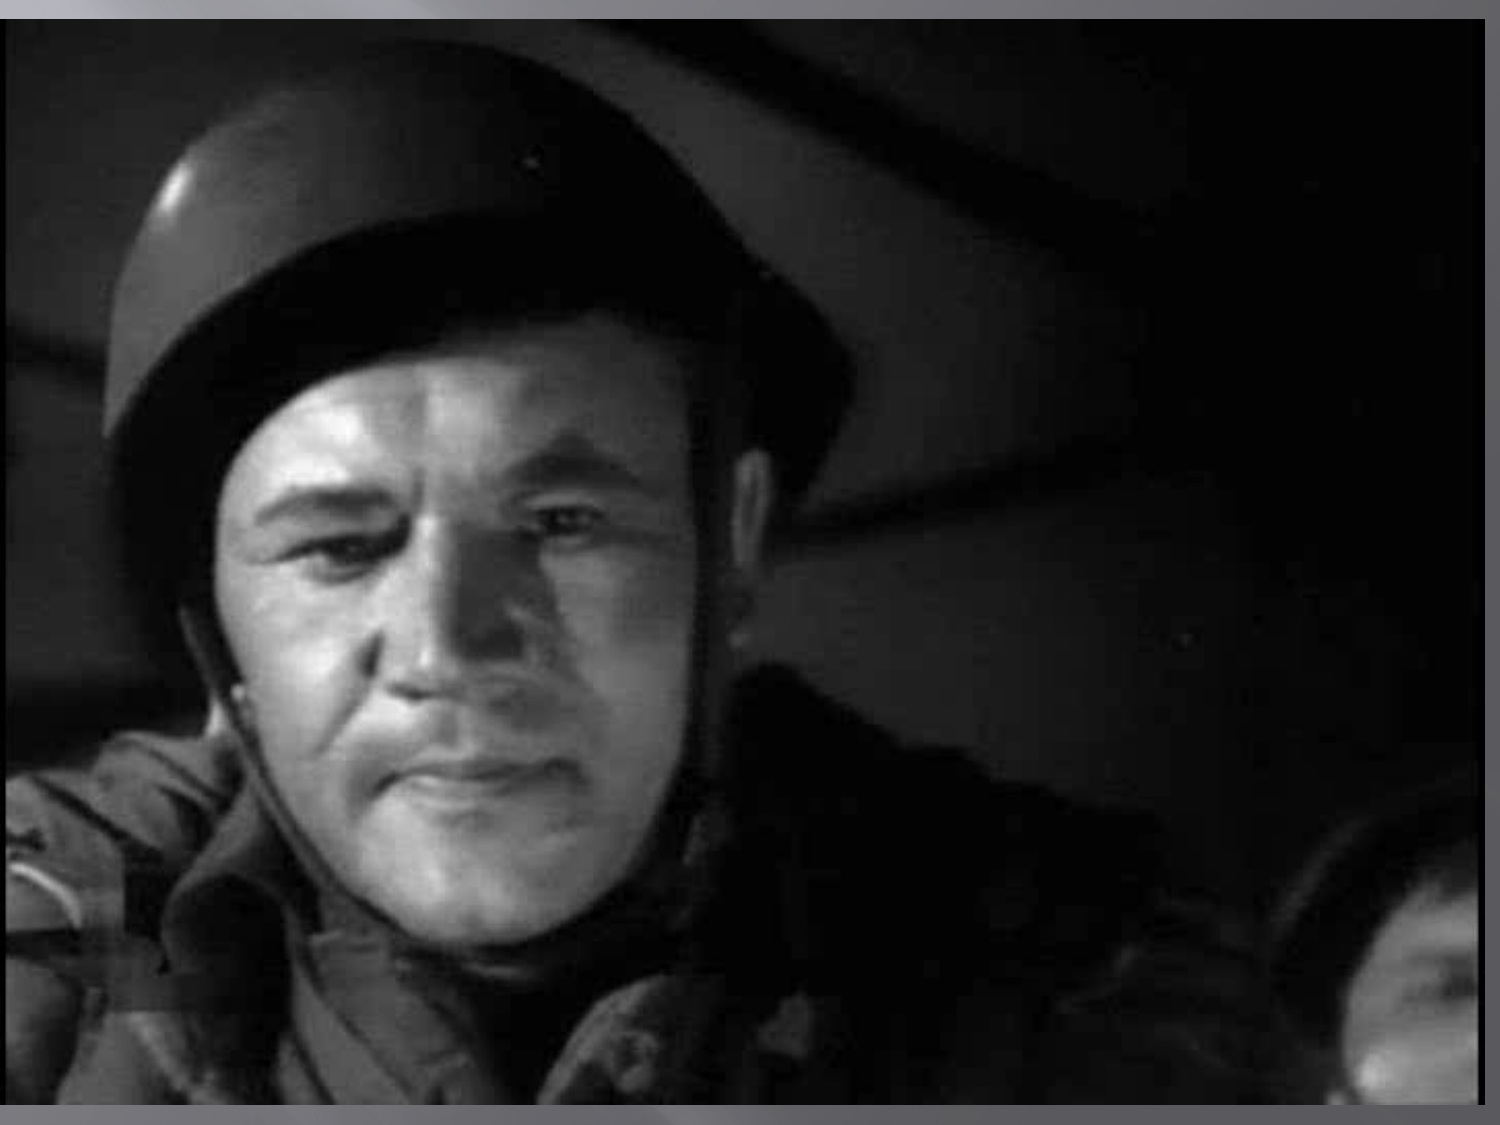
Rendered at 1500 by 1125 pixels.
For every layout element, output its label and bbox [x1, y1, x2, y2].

text_box [0, 18, 1486, 1107]
